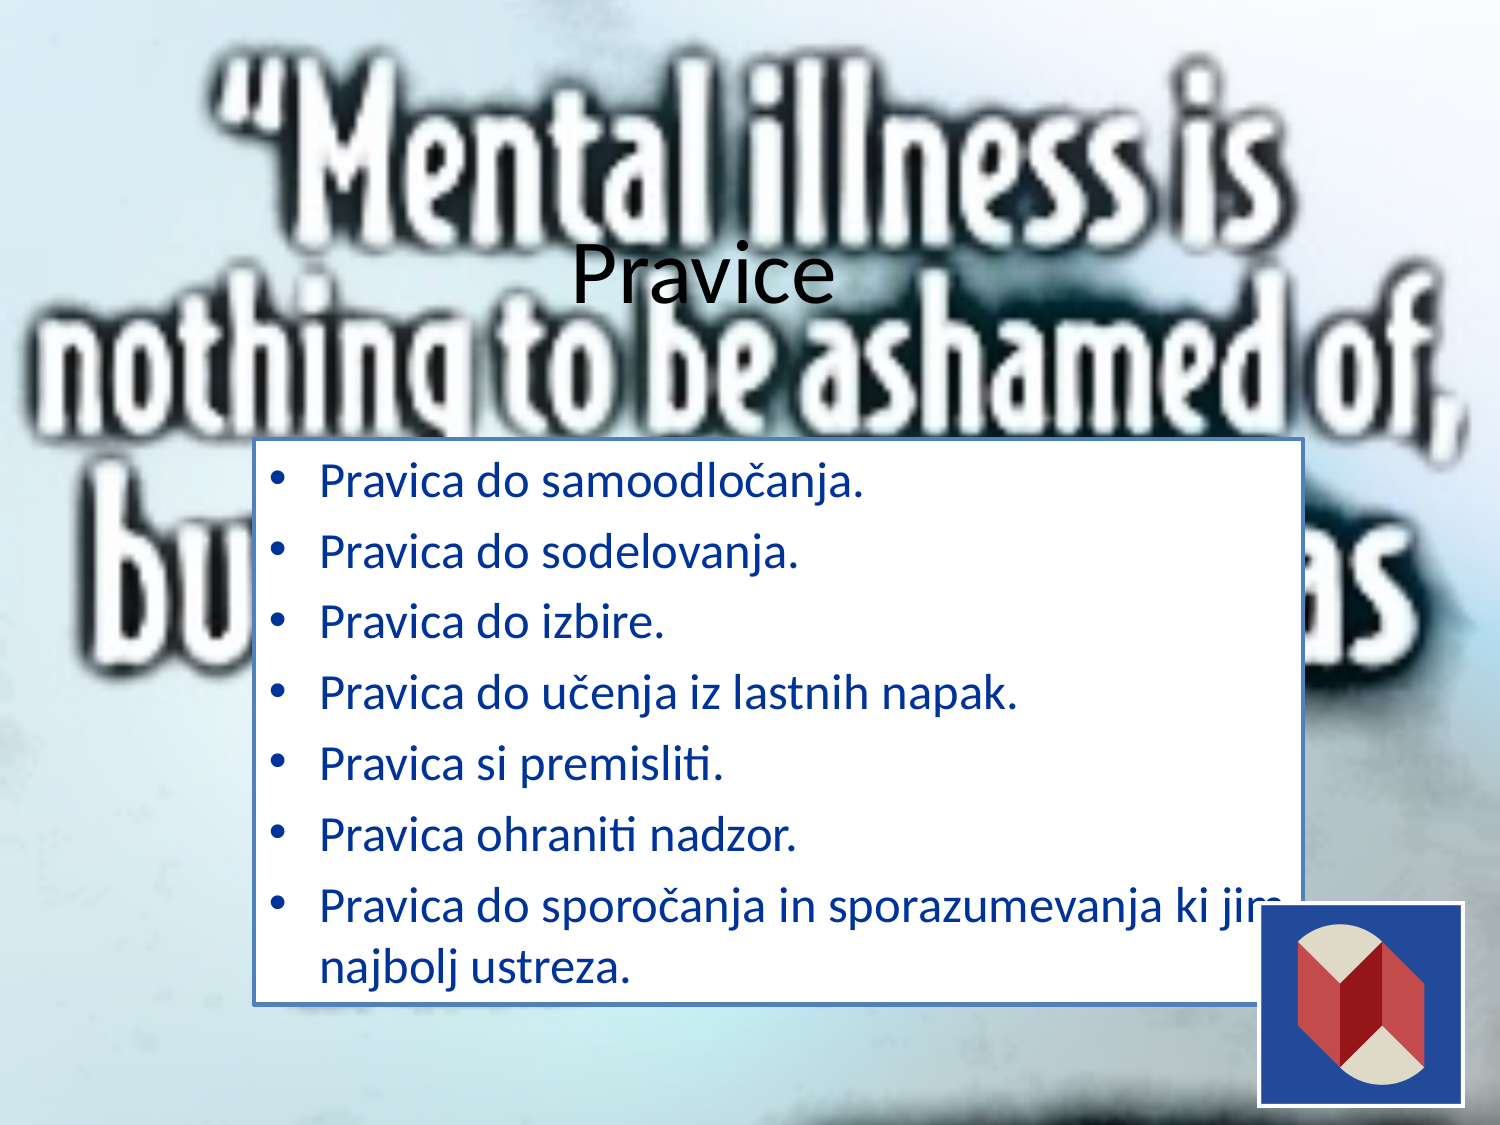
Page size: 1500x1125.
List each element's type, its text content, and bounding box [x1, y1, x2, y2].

list Pravica do samoodločanja. Pravica do sodelovanja. Pravica do izbire. Pravica do učenja iz lastnih napak. Pravica si premisliti. Pravica ohraniti nadzor. Pravica do sporočanja in sporazumevanja ki jim najbolj ustreza. [252, 437, 1305, 1007]
picture [0, 0, 1500, 1125]
title Pravice [29, 172, 1380, 361]
